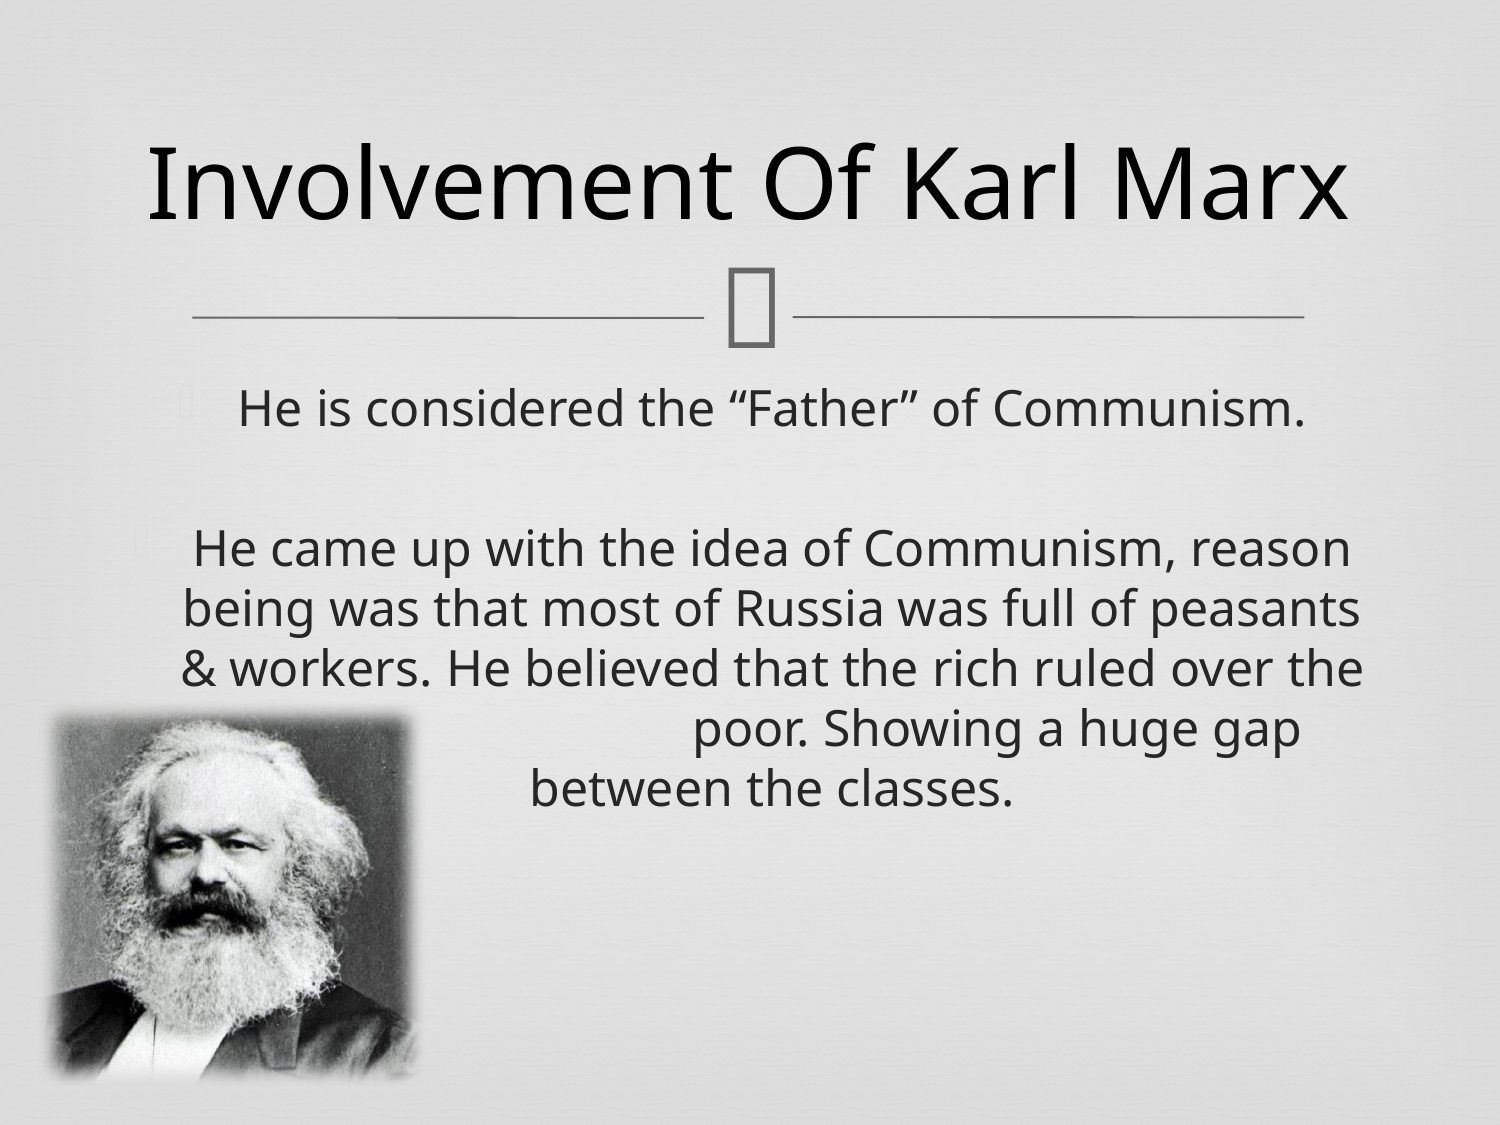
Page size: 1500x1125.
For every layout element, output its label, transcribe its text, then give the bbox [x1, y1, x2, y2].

list He is considered the “Father” of Communism. He came up with the idea of Communism, reason being was that most of Russia was full of peasants & workers. He believed that the rich ruled over the poor. Showing a huge gap between the classes. [99, 368, 1386, 1005]
picture [36, 699, 426, 1088]
title Involvement Of Karl Marx [112, 93, 1386, 267]
